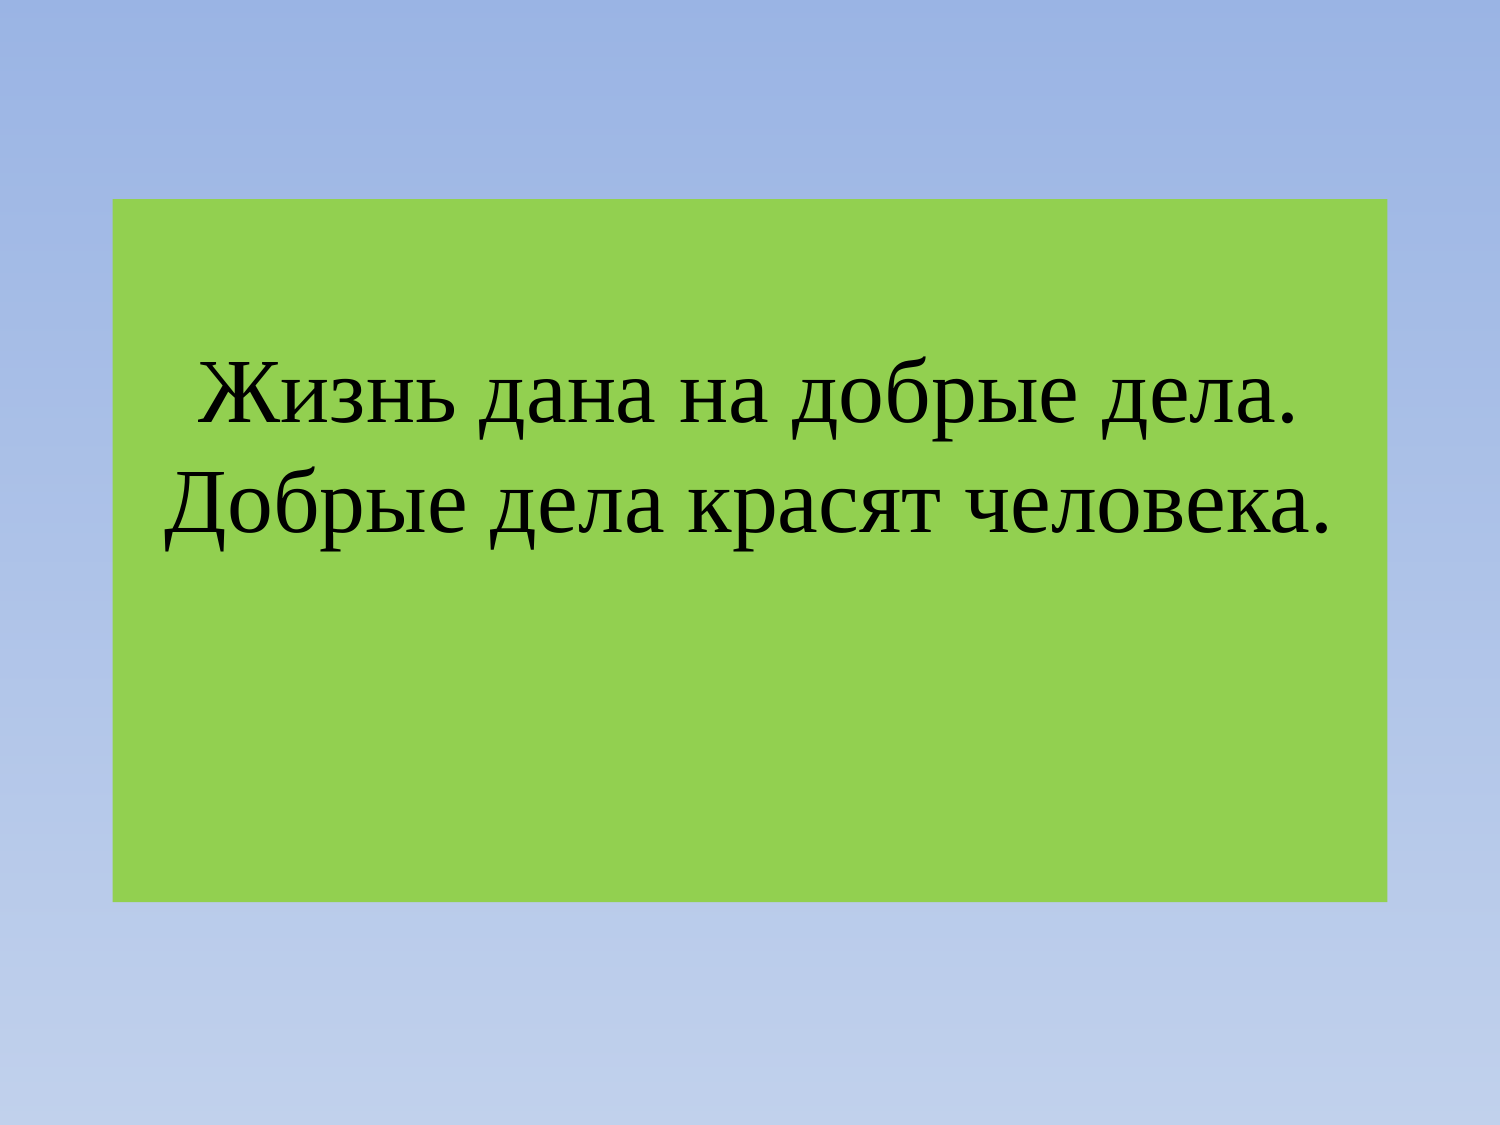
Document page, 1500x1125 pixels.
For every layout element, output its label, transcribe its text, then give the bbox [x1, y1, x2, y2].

title Жизнь дана на добрые дела. Добрые дела красят человека. [112, 199, 1388, 903]
